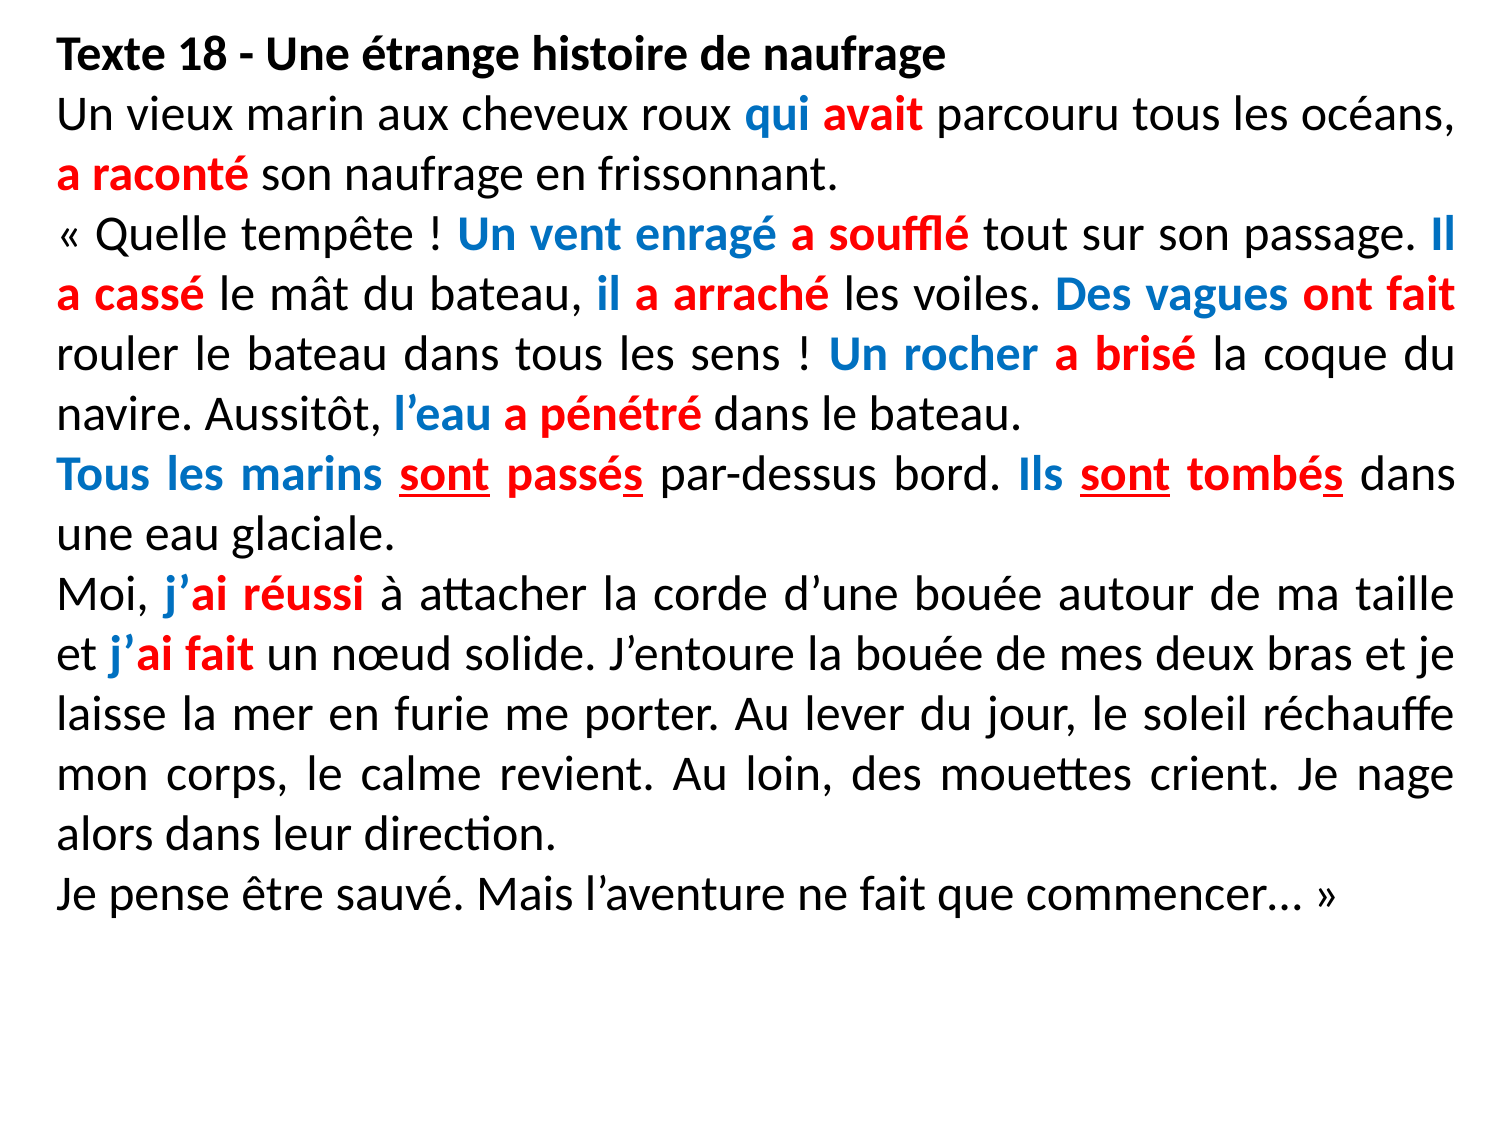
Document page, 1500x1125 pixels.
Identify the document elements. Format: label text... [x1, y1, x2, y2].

text_box Texte 18 - Une étrange histoire de naufrage Un vieux marin aux cheveux roux qui avait parcouru tous les océans, a raconté son naufrage en frissonnant. « Quelle tempête ! Un vent enragé a soufflé tout sur son passage. Il a cassé le mât du bateau, il a arraché les voiles. Des vagues ont fait rouler le bateau dans tous les sens ! Un rocher a brisé la coque du navire. Aussitôt, l’eau a pénétré dans le bateau. Tous les marins sont passés par-dessus bord. Ils sont tombés dans une eau glaciale. Moi, j’ai réussi à attacher la corde d’une bouée autour de ma taille et j’ai fait un nœud solide. J’entoure la bouée de mes deux bras et je laisse la mer en furie me porter. Au lever du jour, le soleil réchauffe mon corps, le calme revient. Au loin, des mouettes crient. Je nage alors dans leur direction. Je pense être sauvé. Mais l’aventure ne fait que commencer… » [41, 13, 1471, 928]
